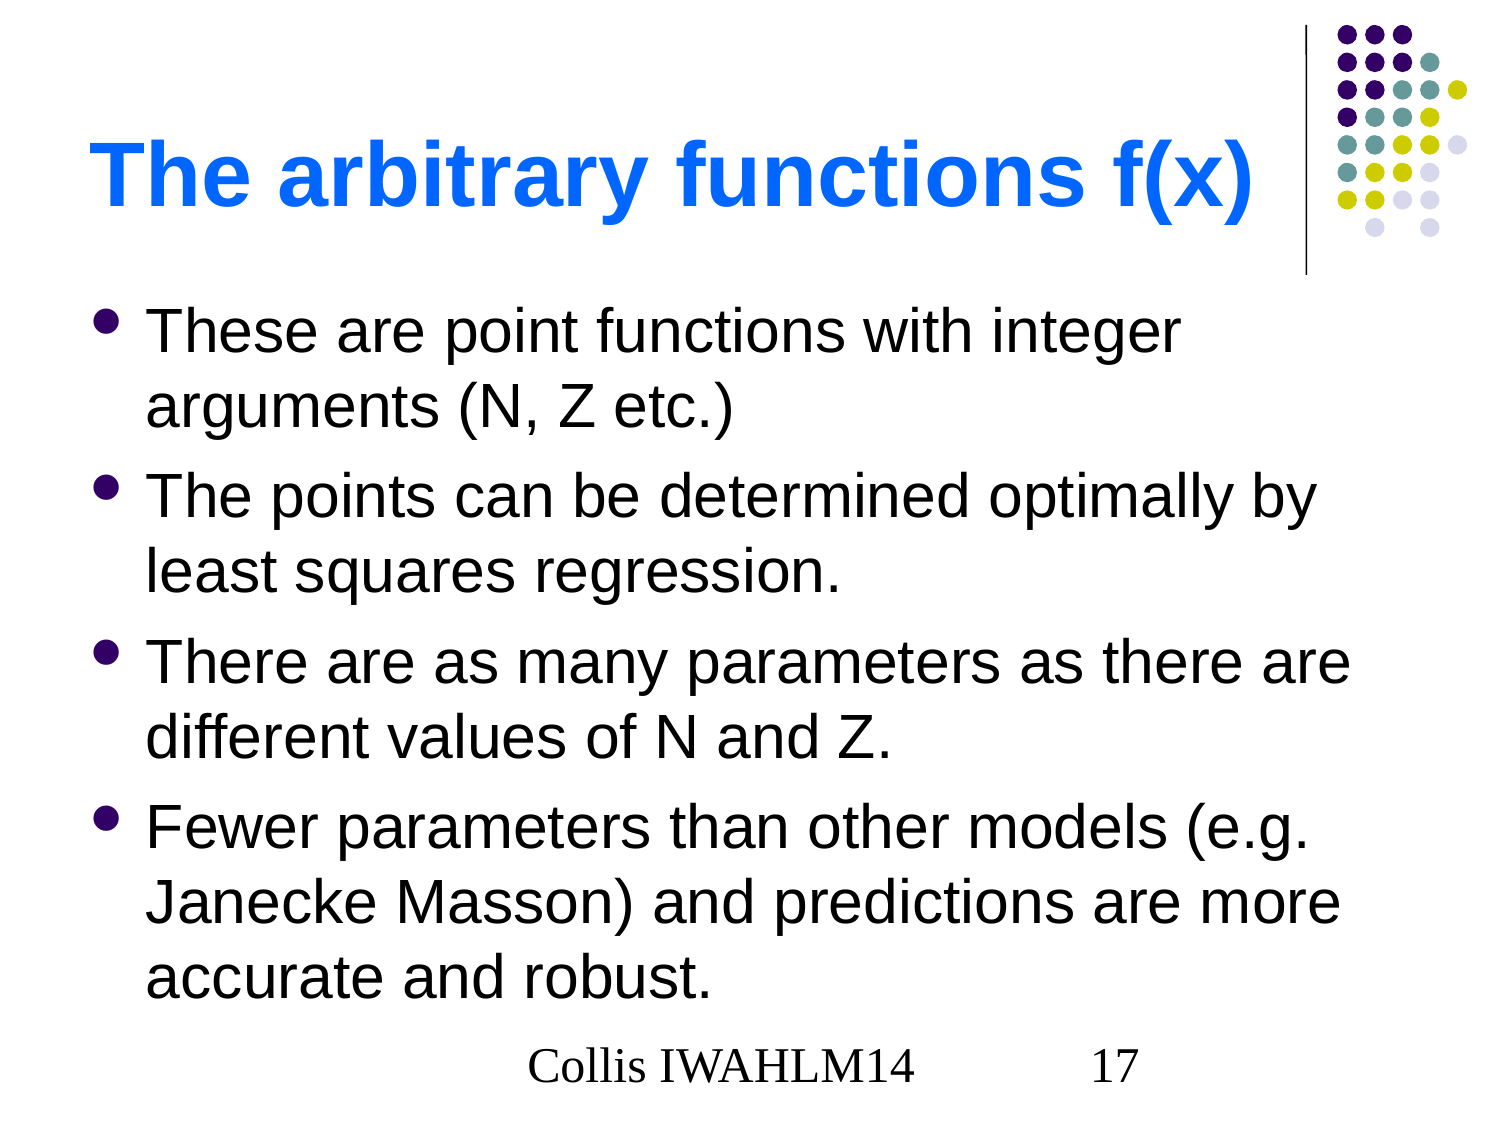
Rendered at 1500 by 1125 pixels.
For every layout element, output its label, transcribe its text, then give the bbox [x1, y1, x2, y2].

slide_number 17 [1074, 1025, 1425, 1101]
footer Collis IWAHLM14 [512, 1025, 988, 1101]
title The arbitrary functions f(x) [75, 20, 1313, 233]
list These are point functions with integer arguments (N, Z etc.) The points can be determined optimally by least squares regression. There are as many parameters as there are different values of N and Z. Fewer parameters than other models (e.g. Janecke Masson) and predictions are more accurate and robust. [75, 282, 1425, 1019]
